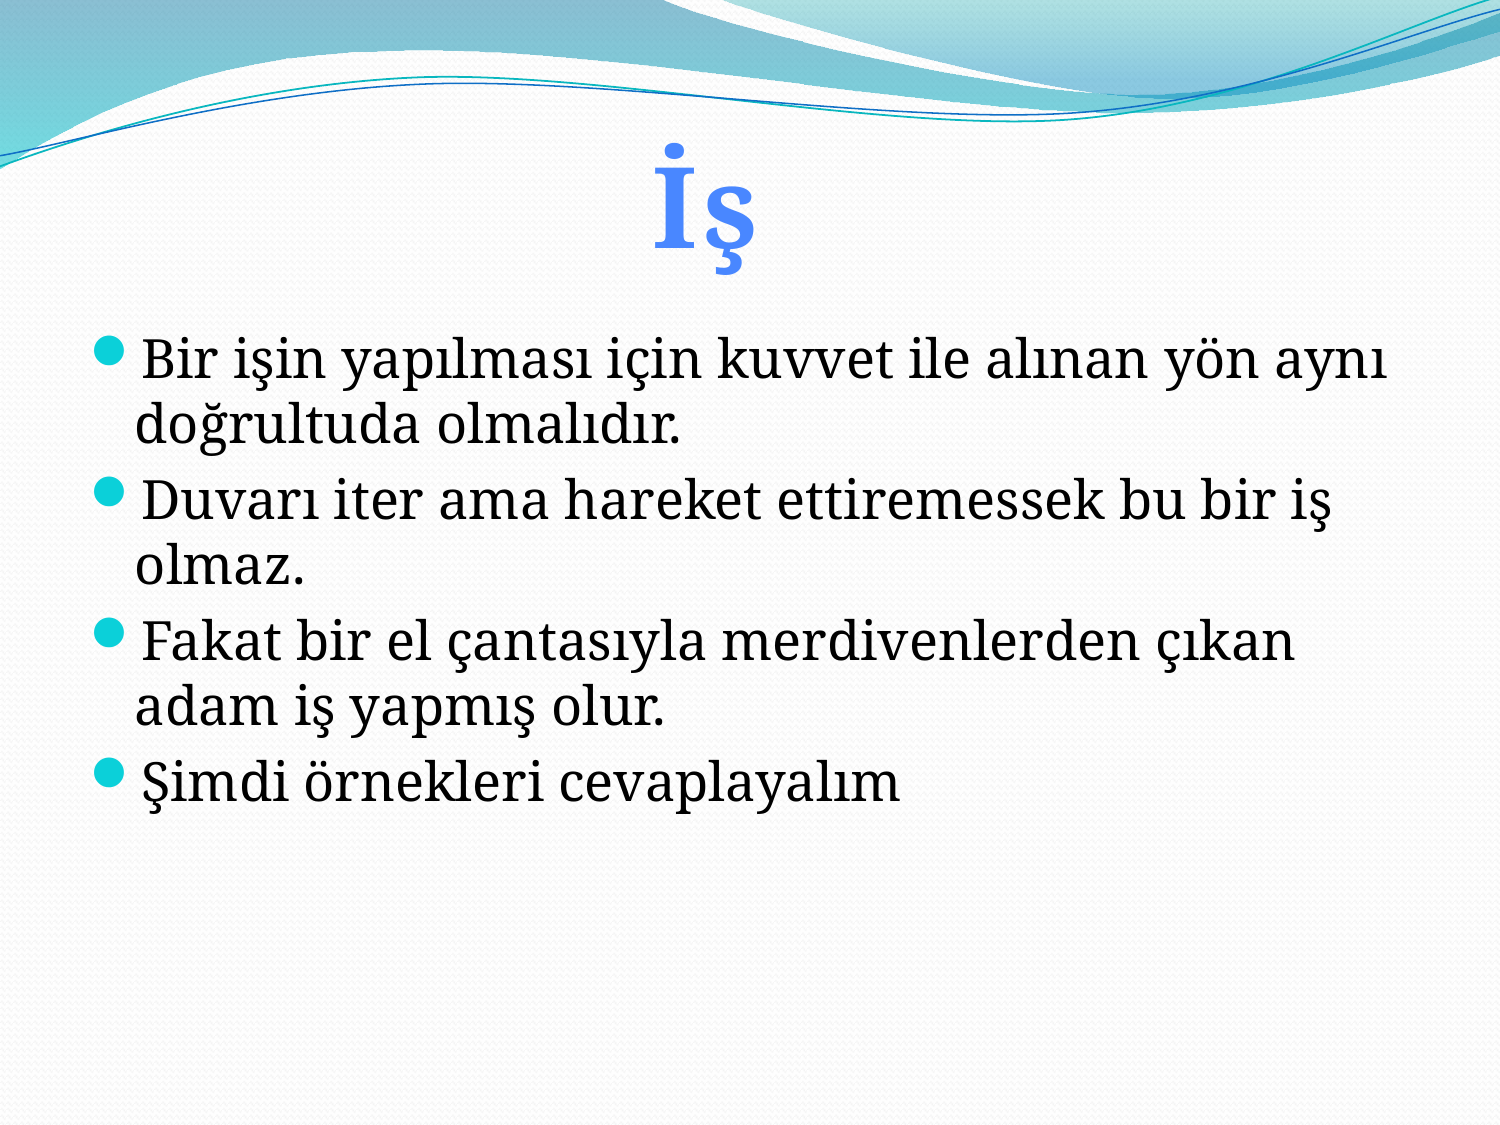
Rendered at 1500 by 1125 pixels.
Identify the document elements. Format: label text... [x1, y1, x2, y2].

title [75, 115, 1425, 303]
list Bir işin yapılması için kuvvet ile alınan yön aynı doğrultuda olmalıdır. Duvarı iter ama hareket ettiremessek bu bir iş olmaz. Fakat bir el çantasıyla merdivenlerden çıkan adam iş yapmış olur. Şimdi örnekleri cevaplayalım [75, 317, 1425, 1038]
text_box İş [637, 128, 774, 279]
